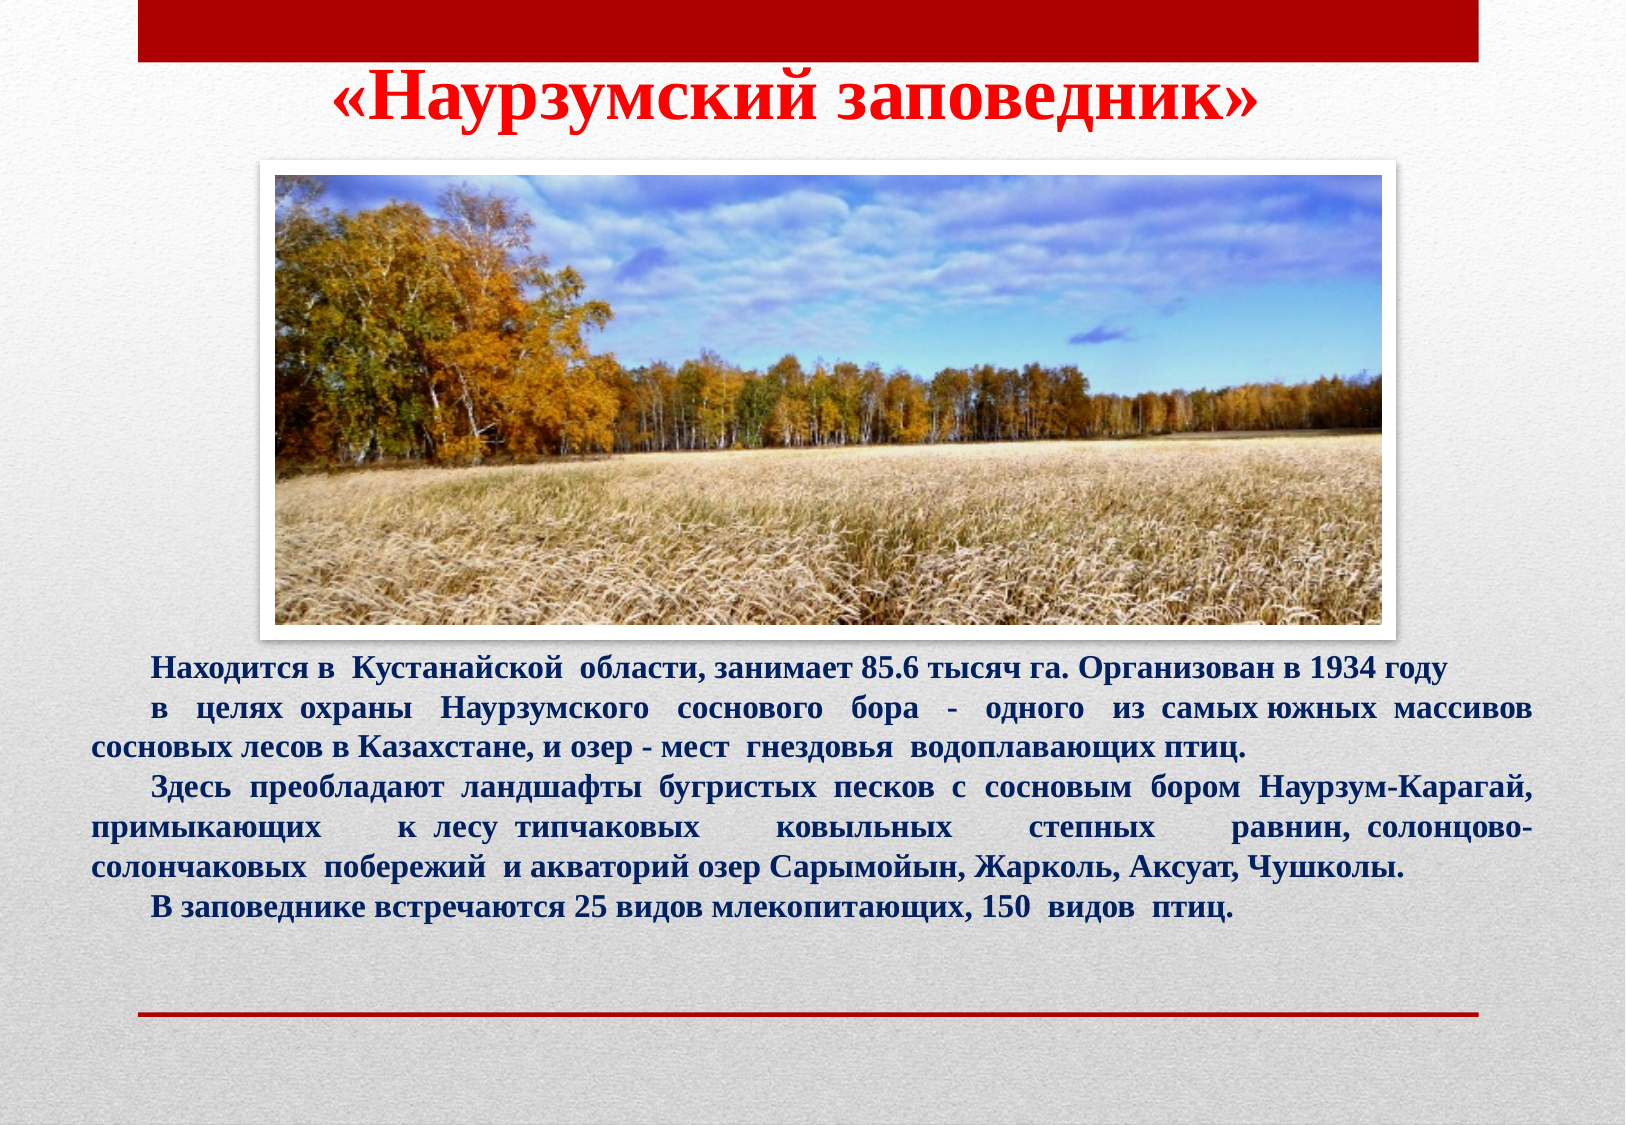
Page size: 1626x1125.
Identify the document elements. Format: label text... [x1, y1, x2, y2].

text_box «Наурзумский заповедник» [148, 37, 1463, 143]
picture [273, 174, 1383, 626]
text_box Находится в Кустанайской области, занимает 85.6 тысяч га. Организован в 1934 году в целях охраны Наурзумского соснового бора - одного из самых южных массивов сосновых лесов в Казахстане, и озер - мест гнездовья водоплавающих птиц. Здесь преобладают ландшафты бугристых песков с сосновым бором Наурзум-Карагай, примыкающих к лесу типчаковых ковыльных степных равнин, солонцово-солончаковых побережий и акваторий озер Сарымойын, Жарколь, Аксуат, Чушколы. В заповеднике встречаются 25 видов млекопитающих, 150 видов птиц. [76, 637, 1550, 932]
